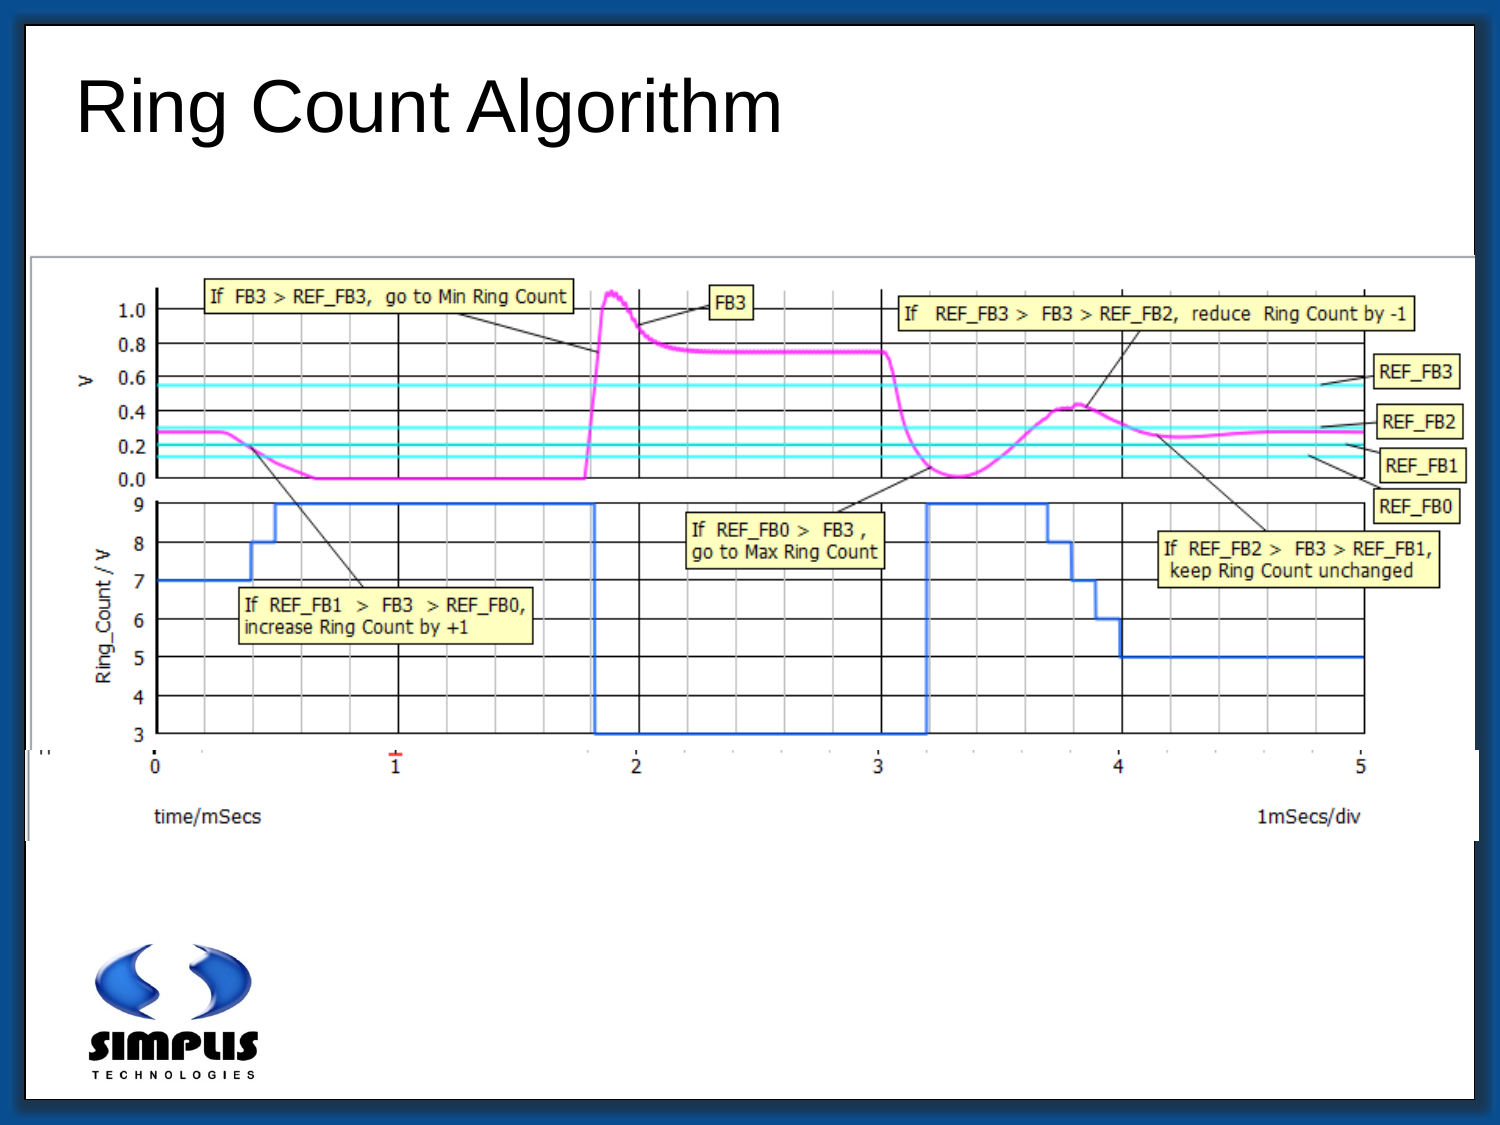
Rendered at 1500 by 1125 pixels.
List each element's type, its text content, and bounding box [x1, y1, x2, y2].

picture [83, 934, 263, 1088]
title Ring Count Algorithm [75, 44, 1425, 171]
picture [25, 255, 1480, 841]
